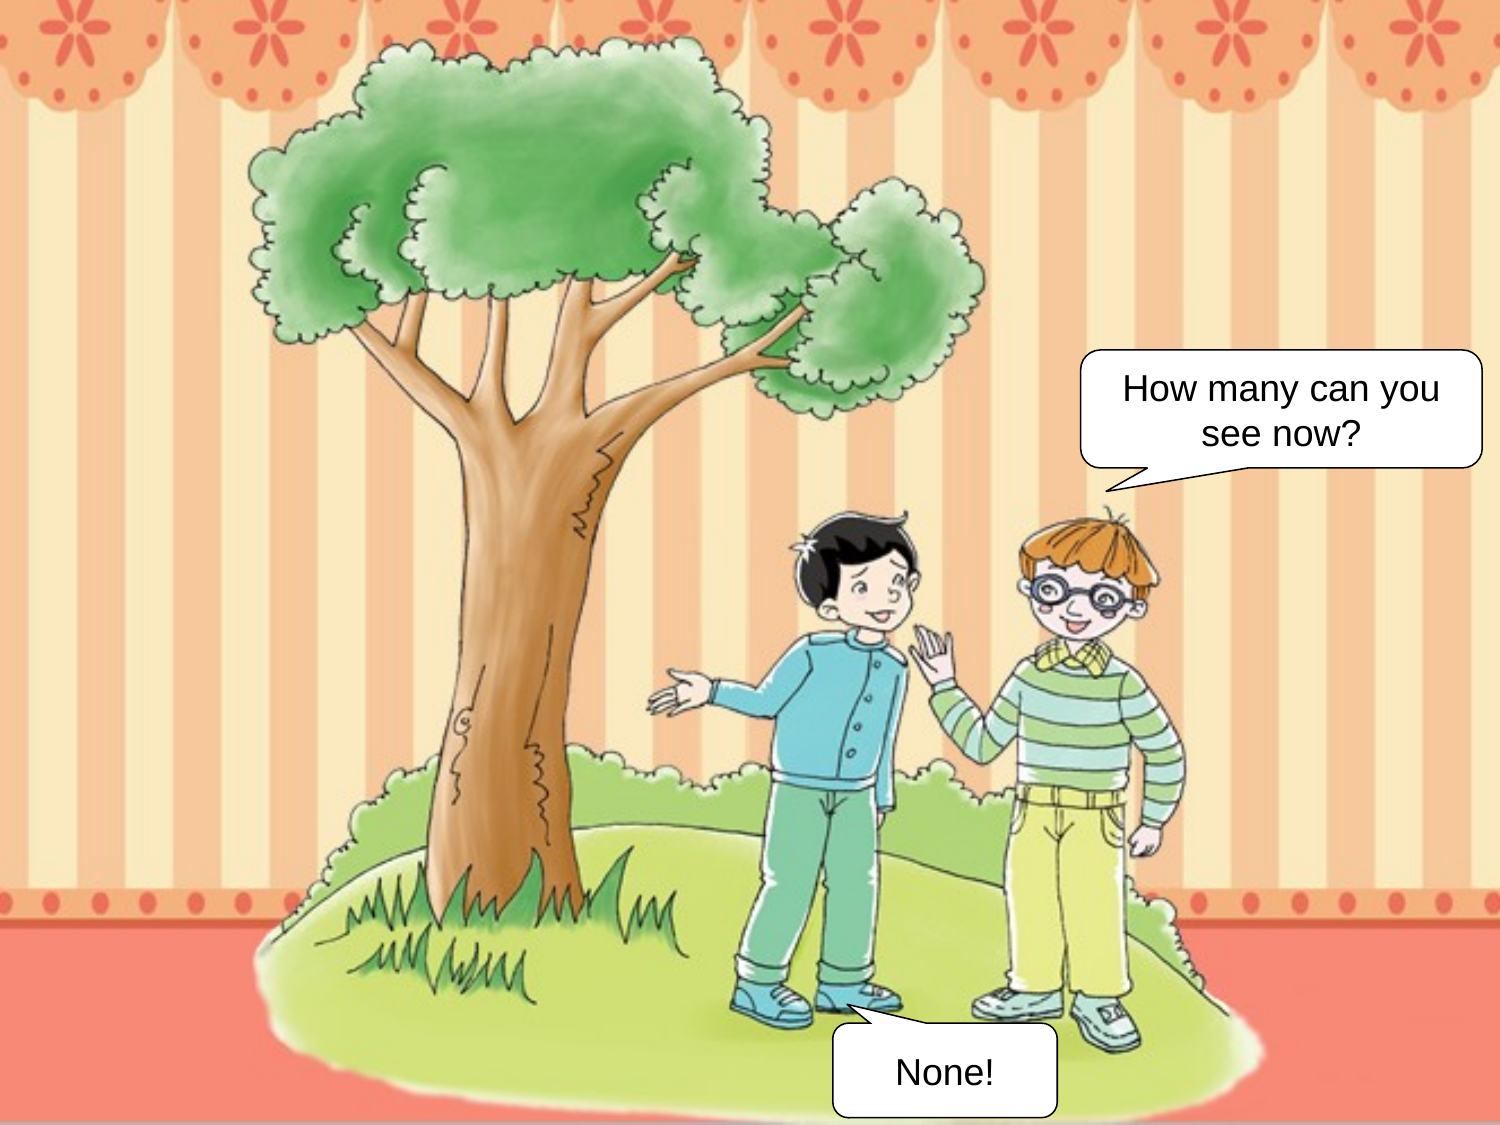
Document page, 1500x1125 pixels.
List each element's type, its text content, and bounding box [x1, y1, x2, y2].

text_box None! [832, 1004, 1058, 1118]
picture [0, 0, 1500, 1125]
text_box How many can you see now? [1080, 349, 1483, 492]
